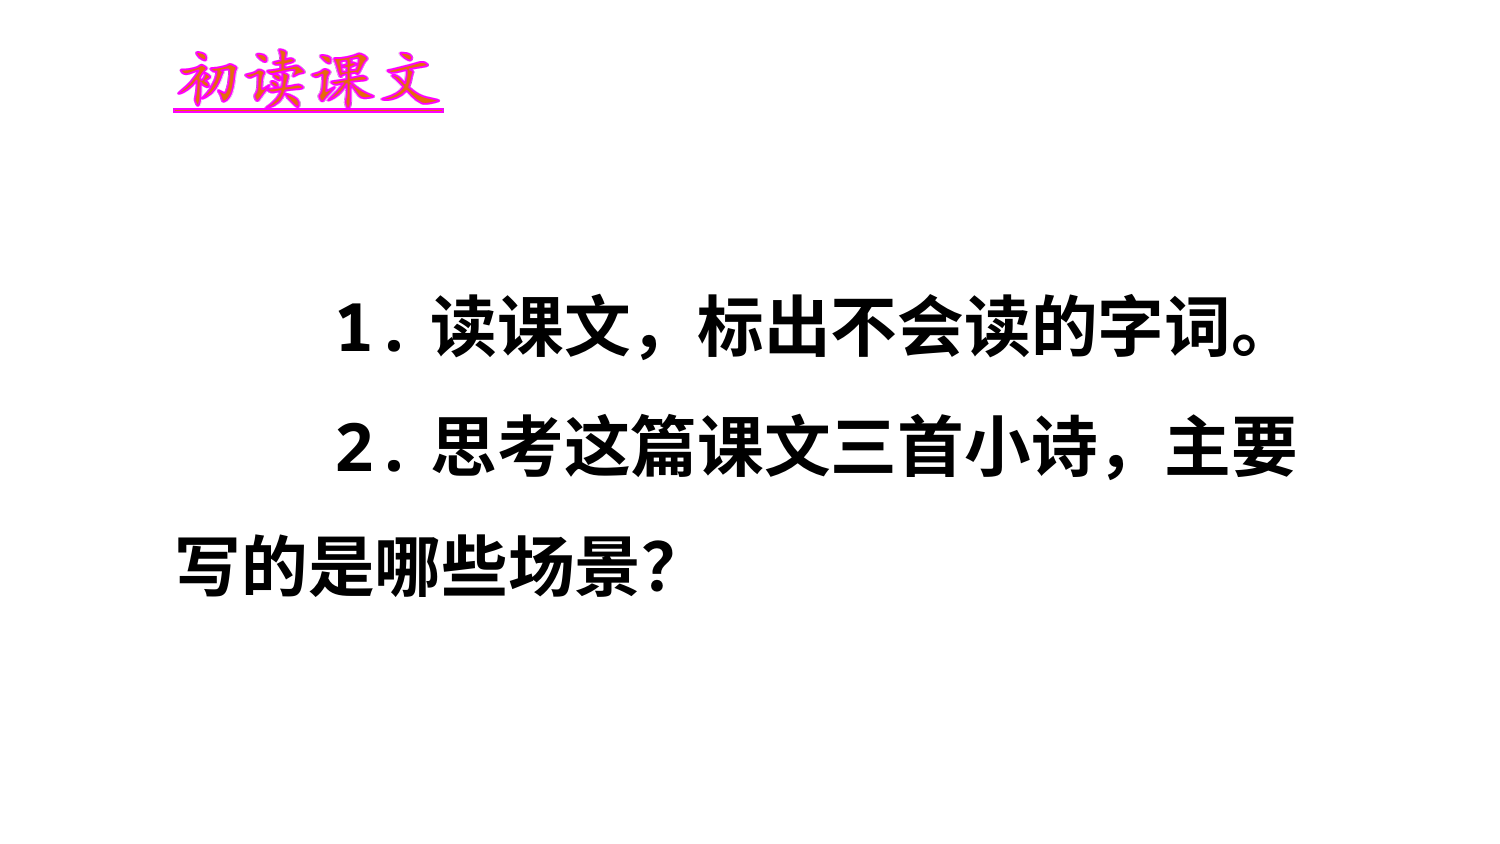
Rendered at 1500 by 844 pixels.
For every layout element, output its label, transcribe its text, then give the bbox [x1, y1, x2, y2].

picture [159, 26, 480, 124]
text_box 1.读课文，标出不会读的字词。 2.思考这篇课文三首小诗，主要写的是哪些场景？ [159, 237, 1370, 613]
